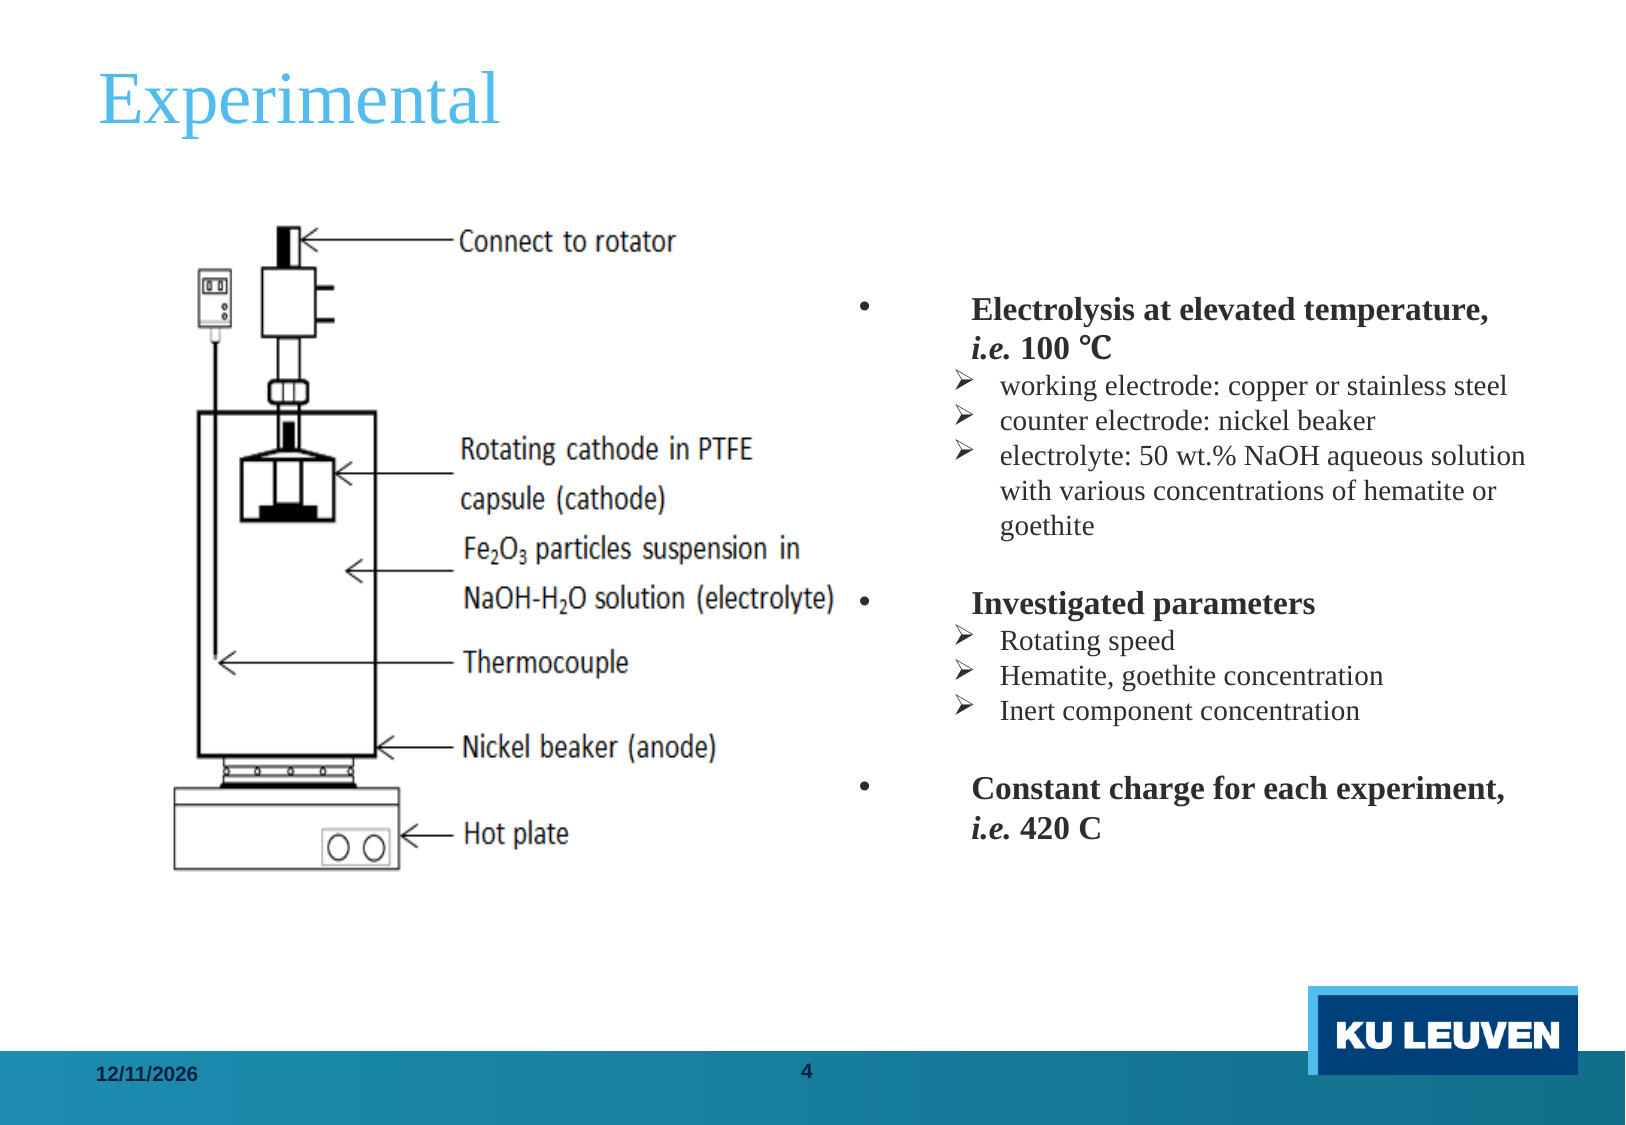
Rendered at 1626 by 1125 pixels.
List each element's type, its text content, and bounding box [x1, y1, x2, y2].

text_box Experimental [83, 0, 1376, 188]
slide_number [95, 1060, 263, 1108]
picture [1308, 986, 1578, 1075]
slide_number 4 [646, 1057, 813, 1106]
text_box Electrolysis at elevated temperature, i.e. 100 ℃ working electrode: copper or stainless steel counter electrode: nickel beaker electrolyte: 50 wt.% NaOH aqueous solution with various concentrations of hematite or goethite Investigated parameters Rotating speed Hematite, goethite concentration Inert component concentration Constant charge for each experiment, i.e. 420 C [849, 279, 1551, 854]
picture [153, 208, 845, 883]
